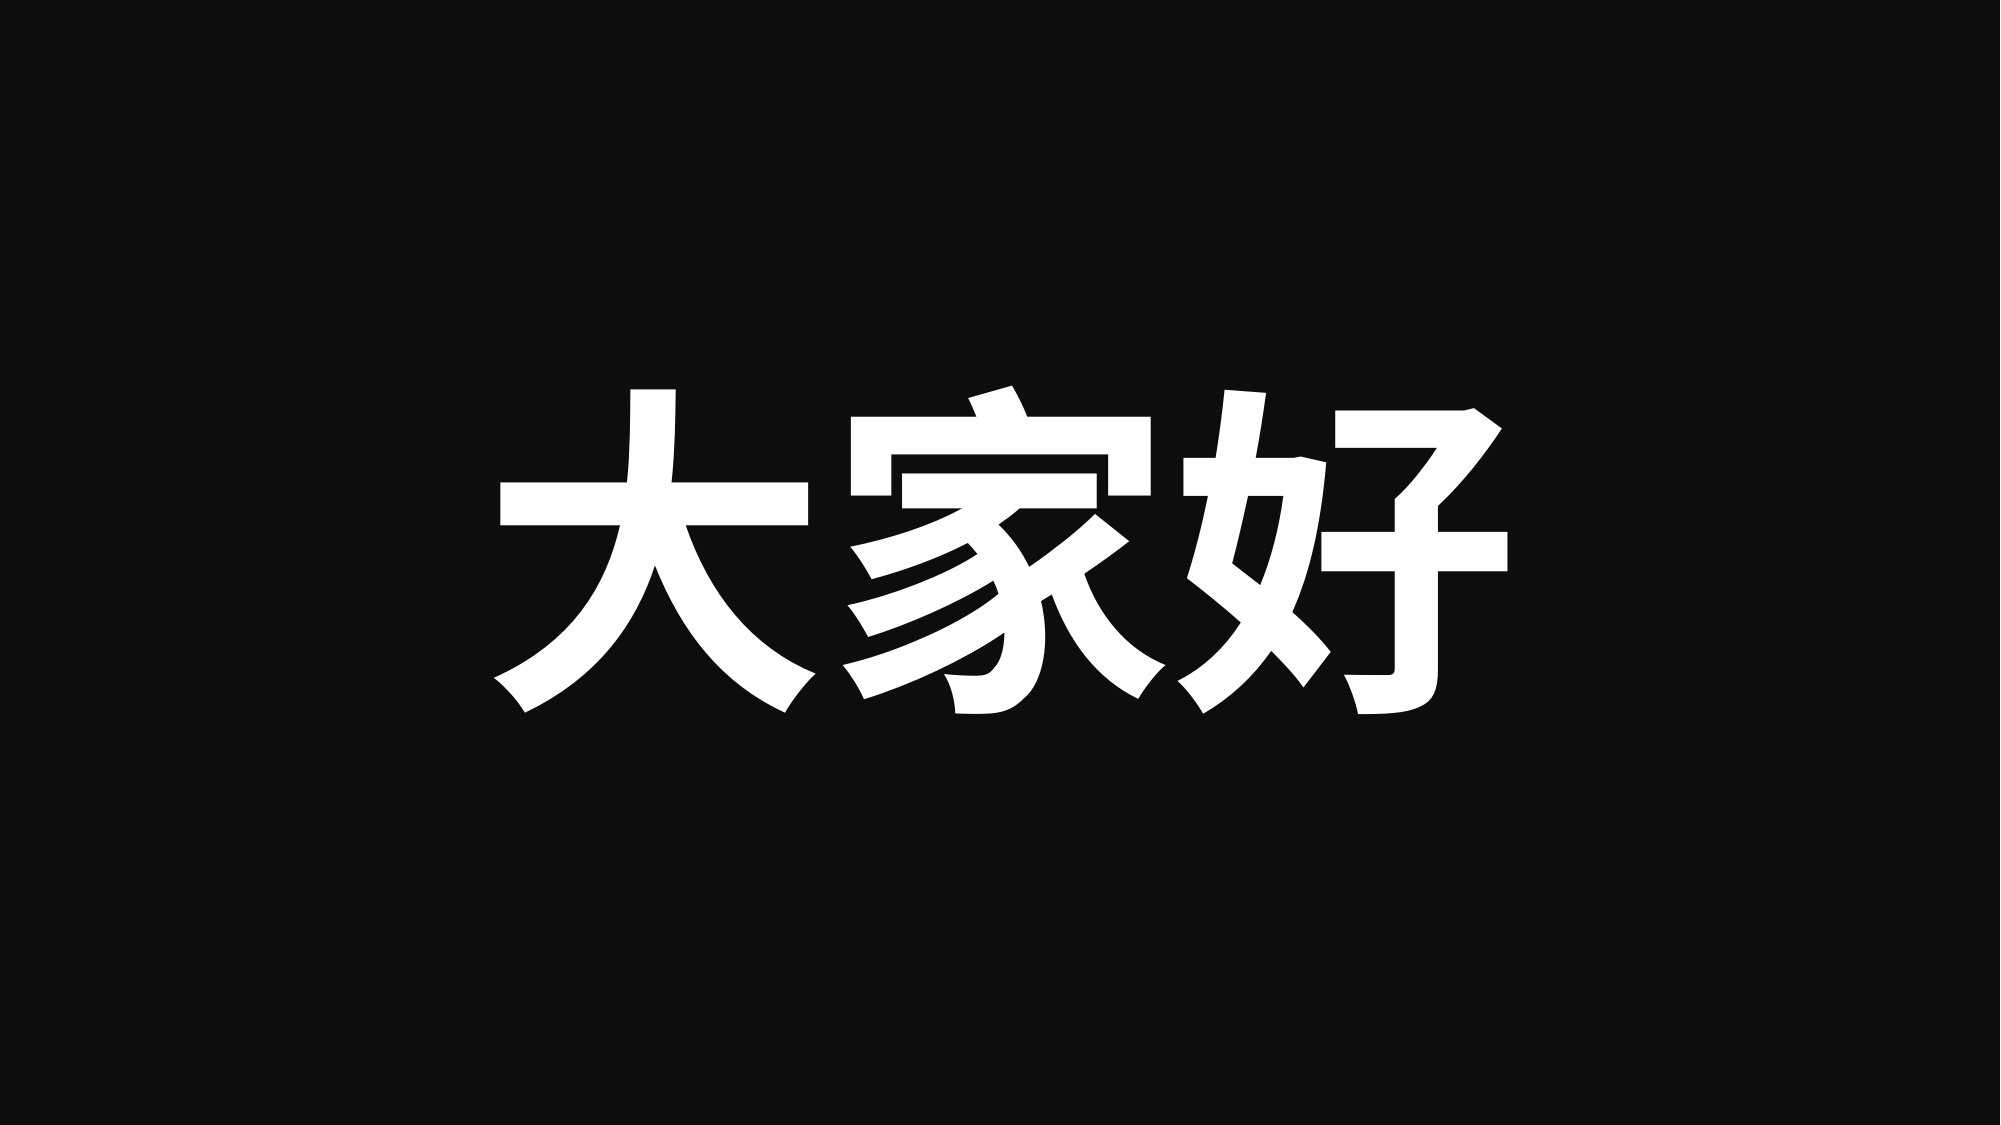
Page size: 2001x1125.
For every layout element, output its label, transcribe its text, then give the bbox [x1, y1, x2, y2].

text_box 大家好 [466, 330, 1534, 761]
